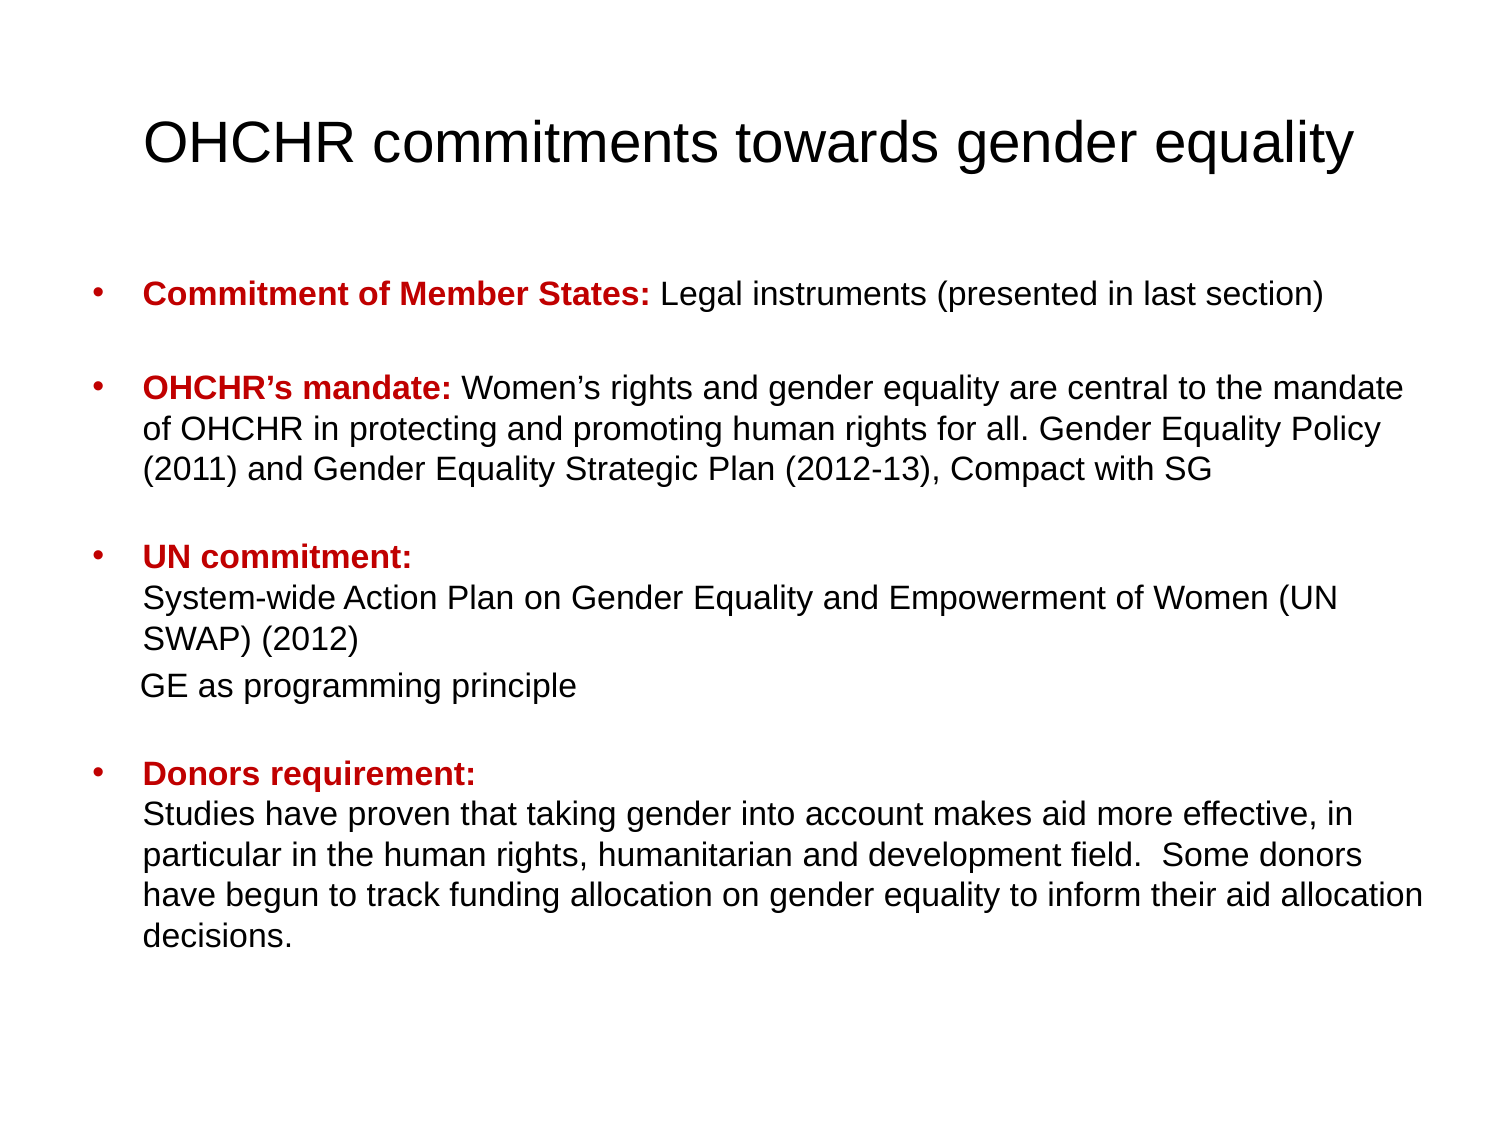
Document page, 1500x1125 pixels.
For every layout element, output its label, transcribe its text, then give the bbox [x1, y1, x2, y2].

list Commitment of Member States: Legal instruments (presented in last section) OHCHR’s mandate: Women’s rights and gender equality are central to the mandate of OHCHR in protecting and promoting human rights for all. Gender Equality Policy (2011) and Gender Equality Strategic Plan (2012-13), Compact with SG UN commitment: System-wide Action Plan on Gender Equality and Empowerment of Women (UN SWAP) (2012) GE as programming principle Donors requirement: Studies have proven that taking gender into account makes aid more effective, in particular in the human rights, humanitarian and development field. Some donors have begun to track funding allocation on gender equality to inform their aid allocation decisions. [77, 263, 1448, 982]
title OHCHR commitments towards gender equality [75, 45, 1425, 233]
